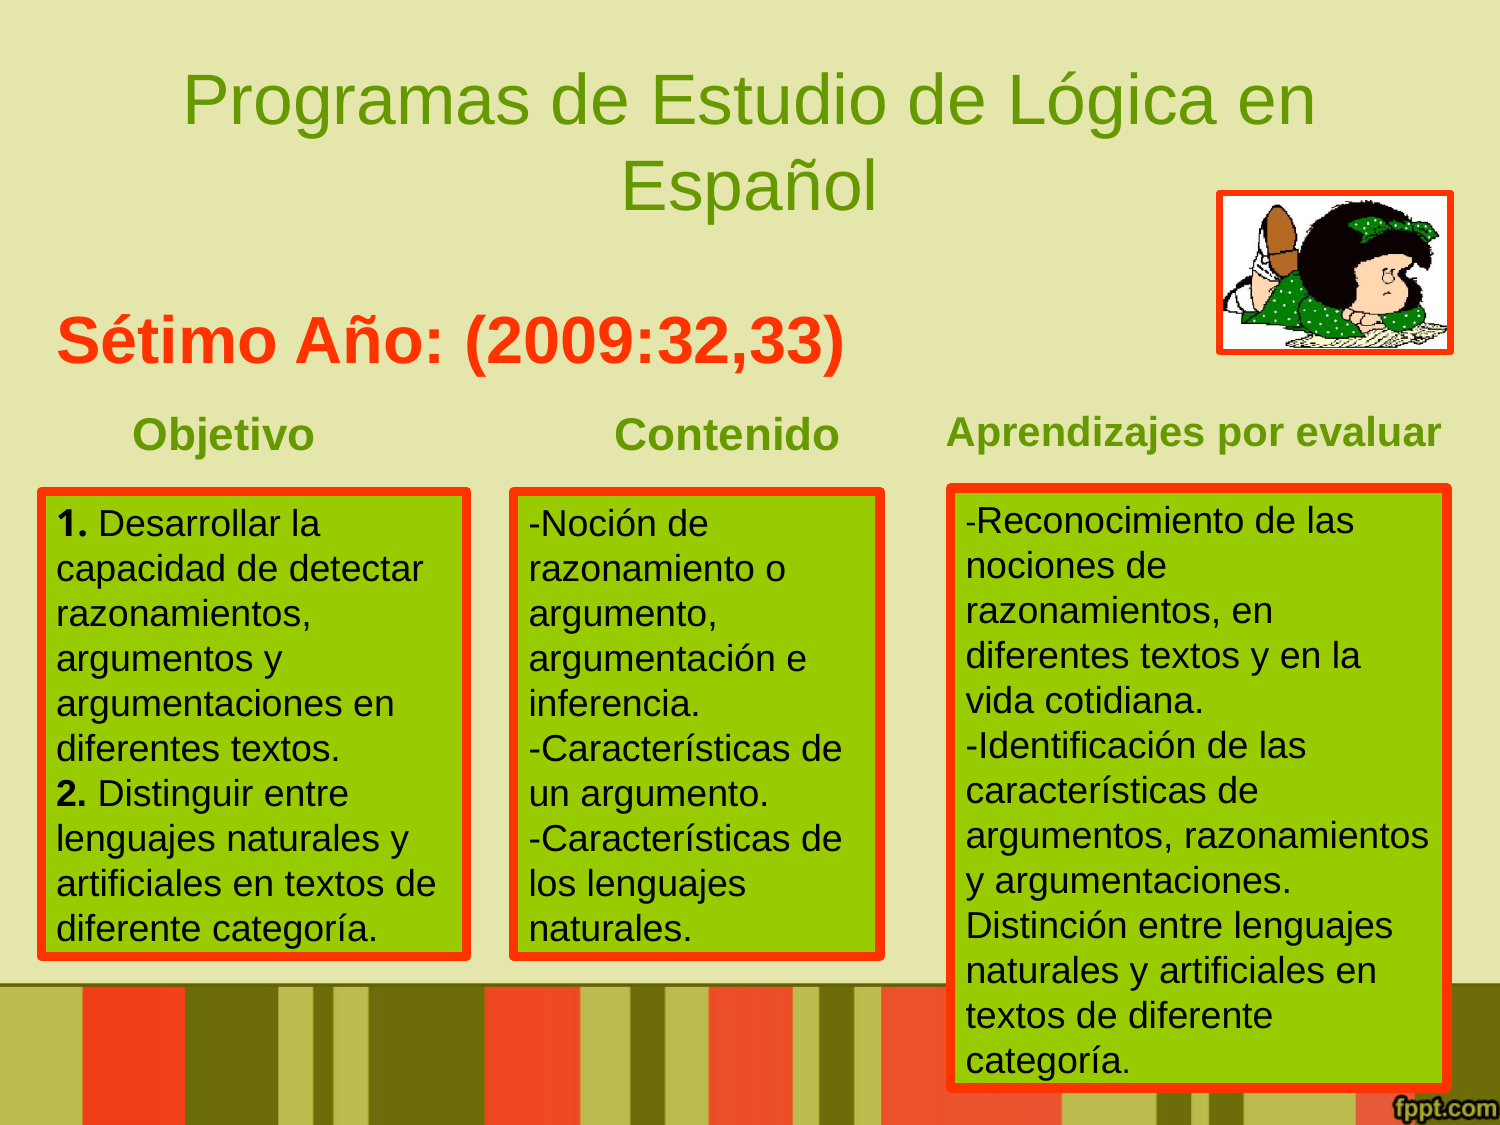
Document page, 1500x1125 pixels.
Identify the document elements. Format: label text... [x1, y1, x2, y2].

text_box 1. Desarrollar la capacidad de detectar razonamientos, argumentos y argumentaciones en diferentes textos. 2. Distinguir entre lenguajes naturales y artificiales en textos de diferente categoría. [41, 491, 467, 957]
title Programas de Estudio de Lógica en Español [74, 44, 1426, 233]
text_box Sétimo Año: (2009:32,33) [41, 289, 1258, 385]
picture [0, 0, 1500, 1125]
text_box Contenido [525, 397, 931, 468]
text_box -Noción de razonamiento o argumento, argumentación e inferencia. -Características de un argumento. -Características de los lenguajes naturales. [513, 491, 880, 957]
text_box Objetivo [53, 397, 396, 468]
text_box -Reconocimiento de las nociones de razonamientos, en diferentes textos y en la vida cotidiana. -Identificación de las características de argumentos, razonamientos y argumentaciones. Distinción entre lenguajes naturales y artificiales en textos de diferente categoría. [950, 488, 1447, 1088]
text_box Aprendizajes por evaluar [927, 397, 1461, 463]
